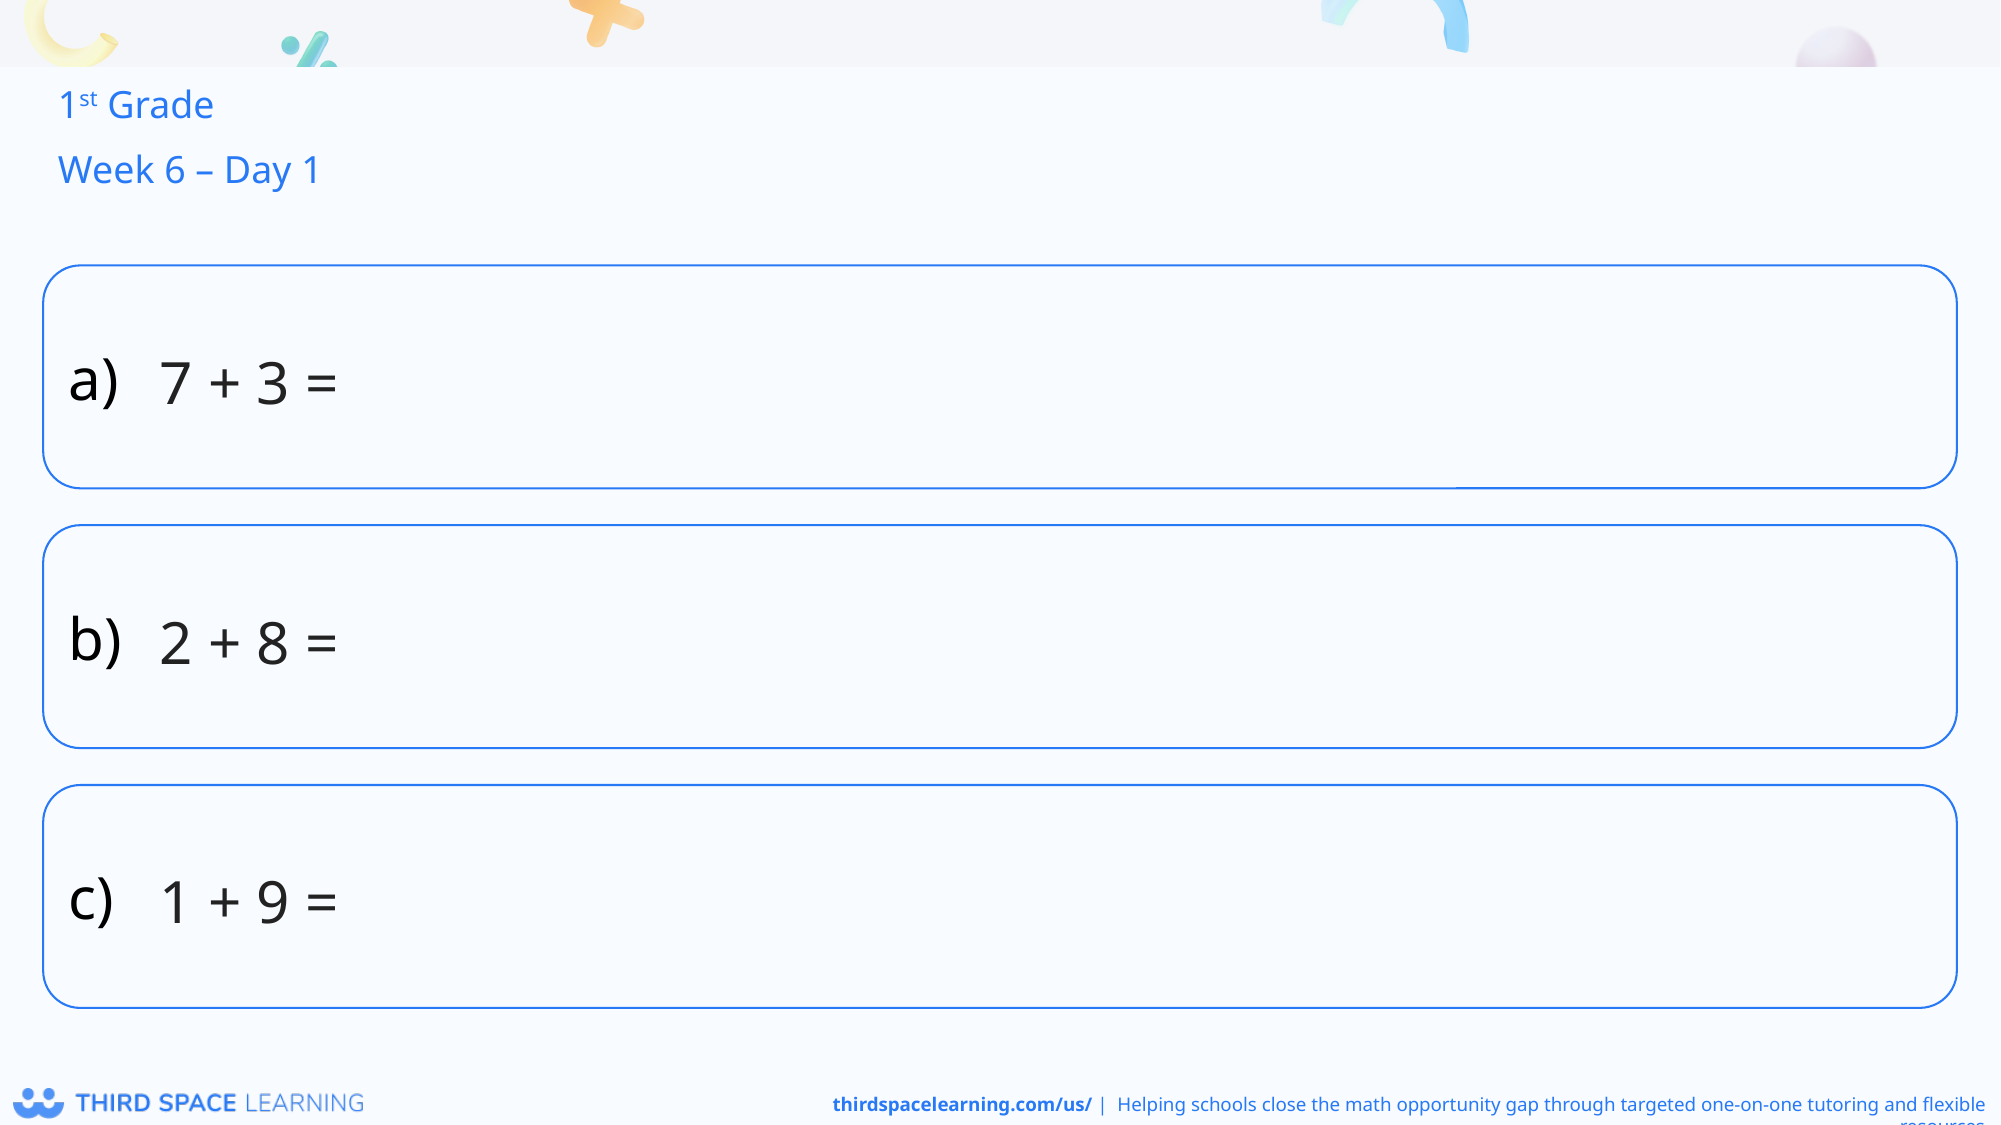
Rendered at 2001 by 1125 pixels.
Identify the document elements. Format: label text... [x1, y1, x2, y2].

text_box 1st Grade Week 6 – Day 1 [43, 73, 509, 212]
list 2 + 8 = [144, 548, 1922, 734]
picture [13, 1088, 365, 1119]
list 1 + 9 = [144, 807, 1922, 994]
picture [0, 0, 2000, 67]
list 7 + 3 = [144, 288, 1922, 474]
